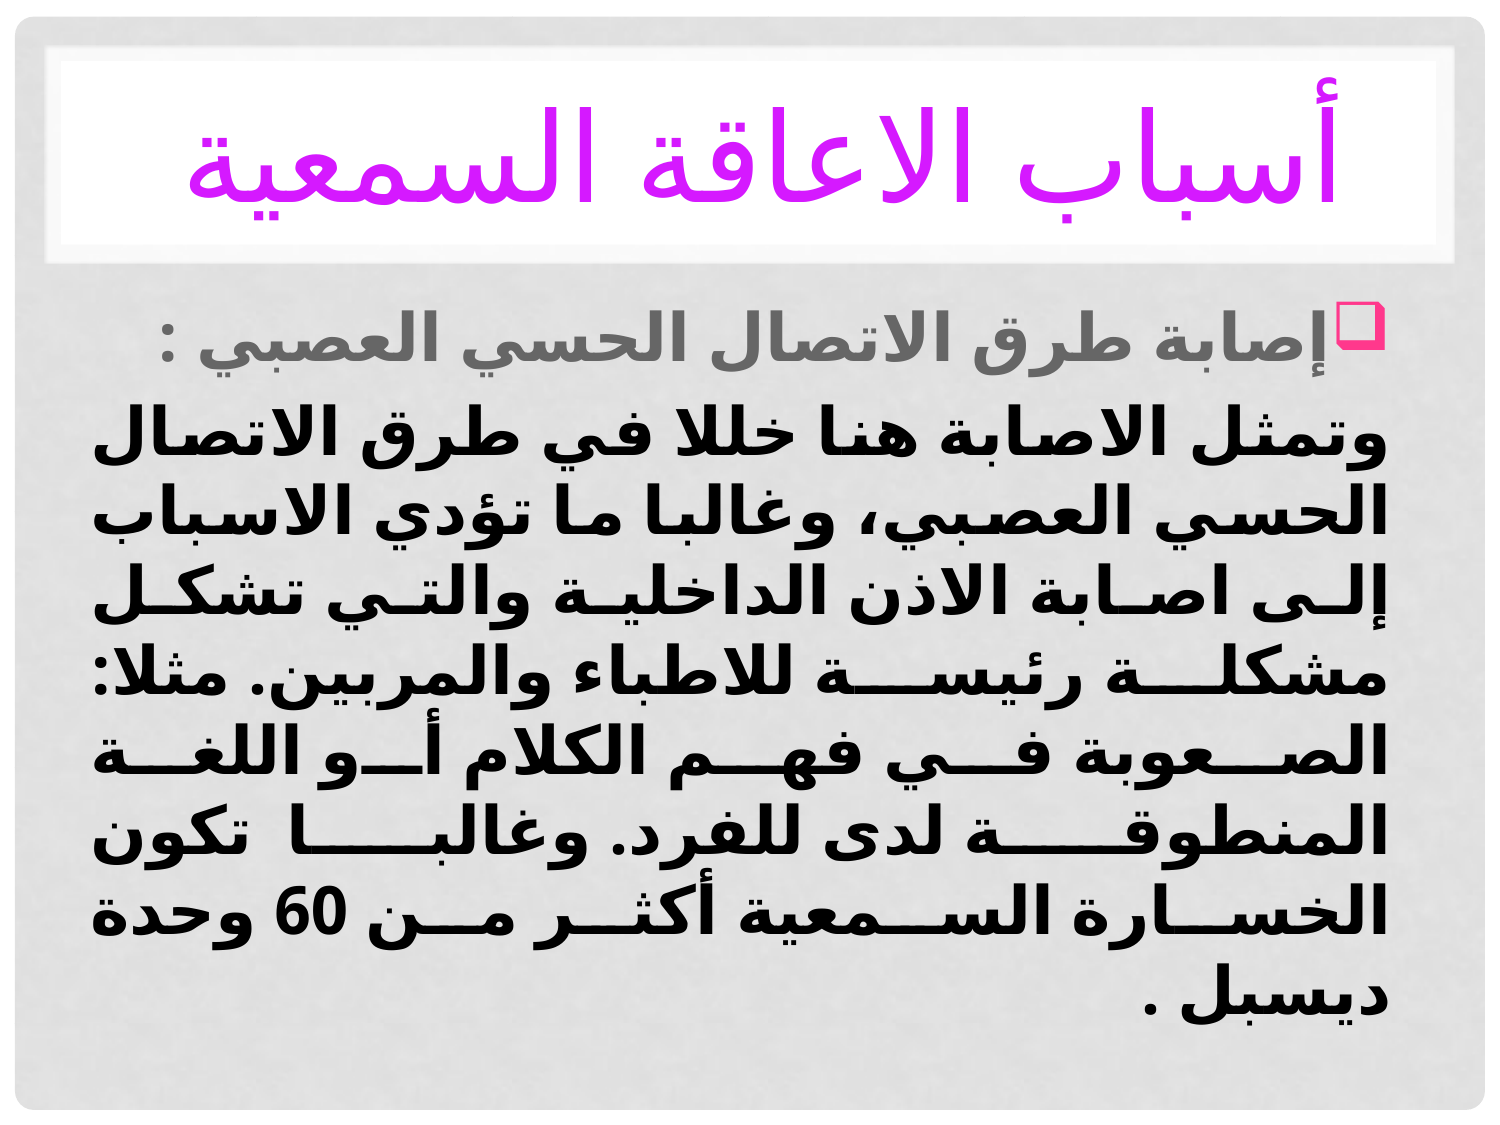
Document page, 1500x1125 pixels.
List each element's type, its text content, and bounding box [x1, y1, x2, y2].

list إصابة طرق الاتصال الحسي العصبي : وتمثل الاصابة هنا خللا في طرق الاتصال الحسي العصبي، وغالبا ما تؤدي الاسباب إلى اصابة الاذن الداخلية والتي تشكل مشكلة رئيسة للاطباء والمربين. مثلا: الصعوبة في فهم الكلام أو اللغة المنطوقة لدى للفرد. وغالبا تكون الخسارة السمعية أكثر من 60 وحدة ديسبل . [75, 287, 1425, 1005]
title أسباب الاعاقة السمعية [69, 66, 1425, 238]
